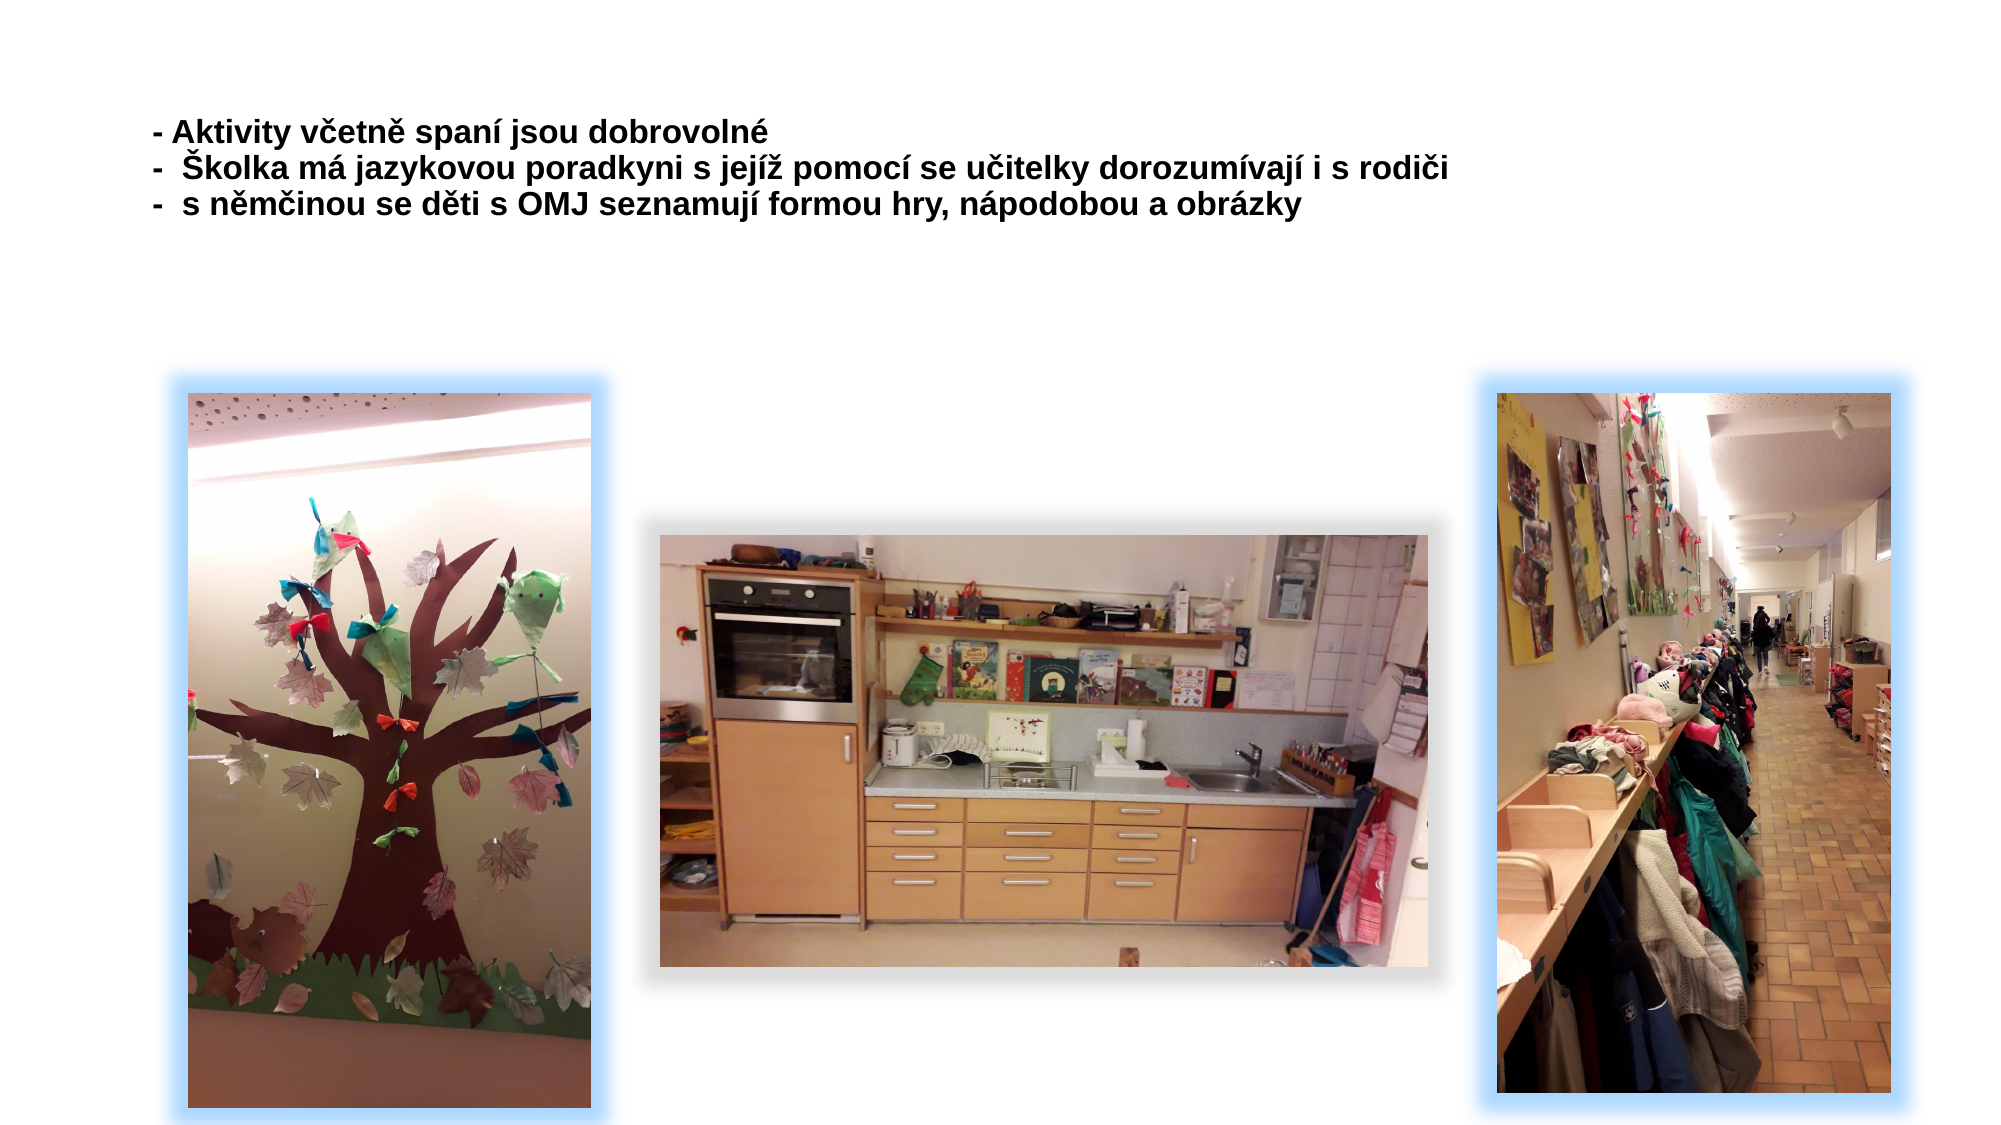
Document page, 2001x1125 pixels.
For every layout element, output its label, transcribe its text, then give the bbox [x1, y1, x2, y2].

title - Aktivity včetně spaní jsou dobrovolné - Školka má jazykovou poradkyni s jejíž pomocí se učitelky dorozumívají i s rodiči - s němčinou se děti s OMJ seznamují formou hry, nápodobou a obrázky [137, 59, 1863, 278]
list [188, 393, 591, 1108]
picture [660, 535, 1428, 967]
picture [1497, 393, 1891, 1093]
